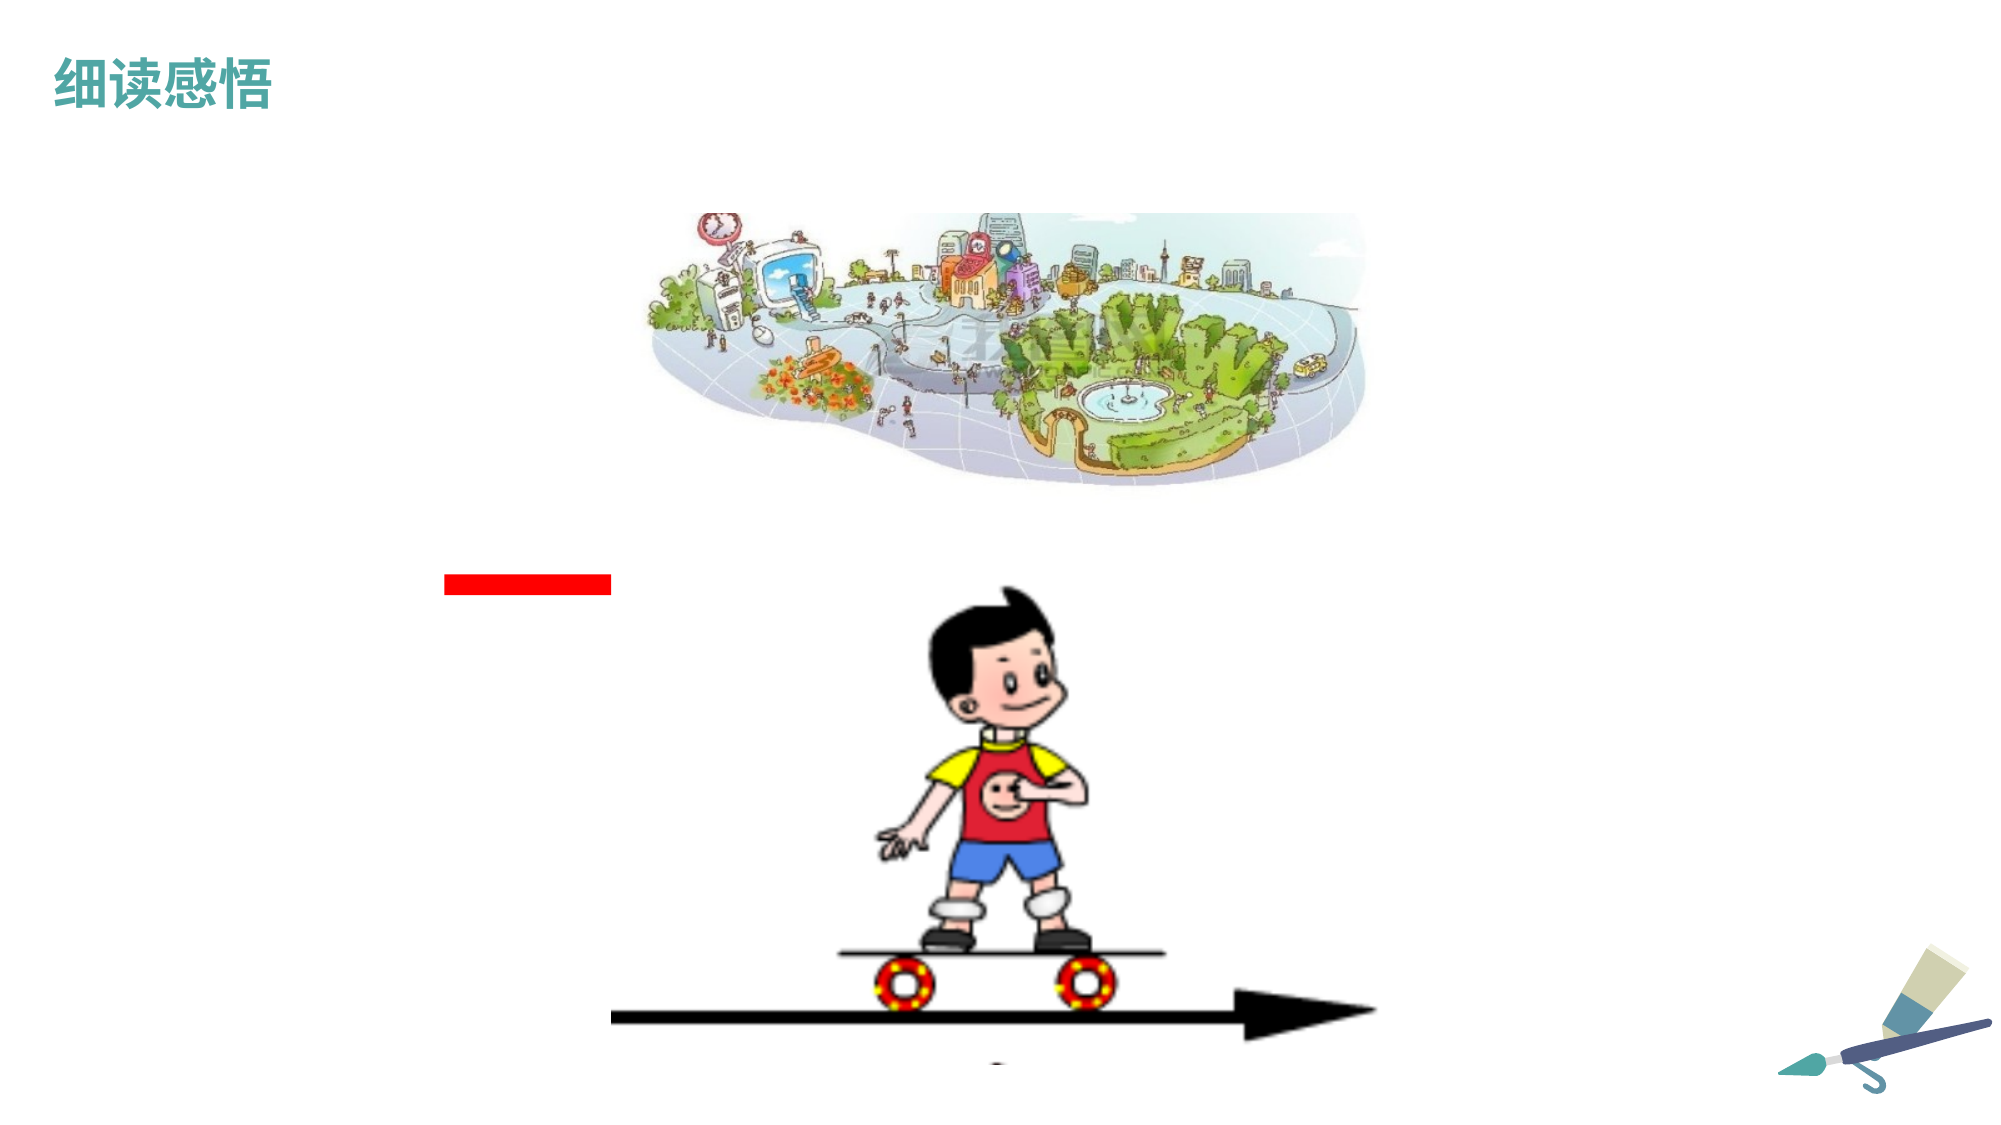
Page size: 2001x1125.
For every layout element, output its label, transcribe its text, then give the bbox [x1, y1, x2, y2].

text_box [1811, 945, 1974, 1125]
picture [611, 212, 1423, 1065]
text_box 细读感悟 [38, 42, 289, 124]
